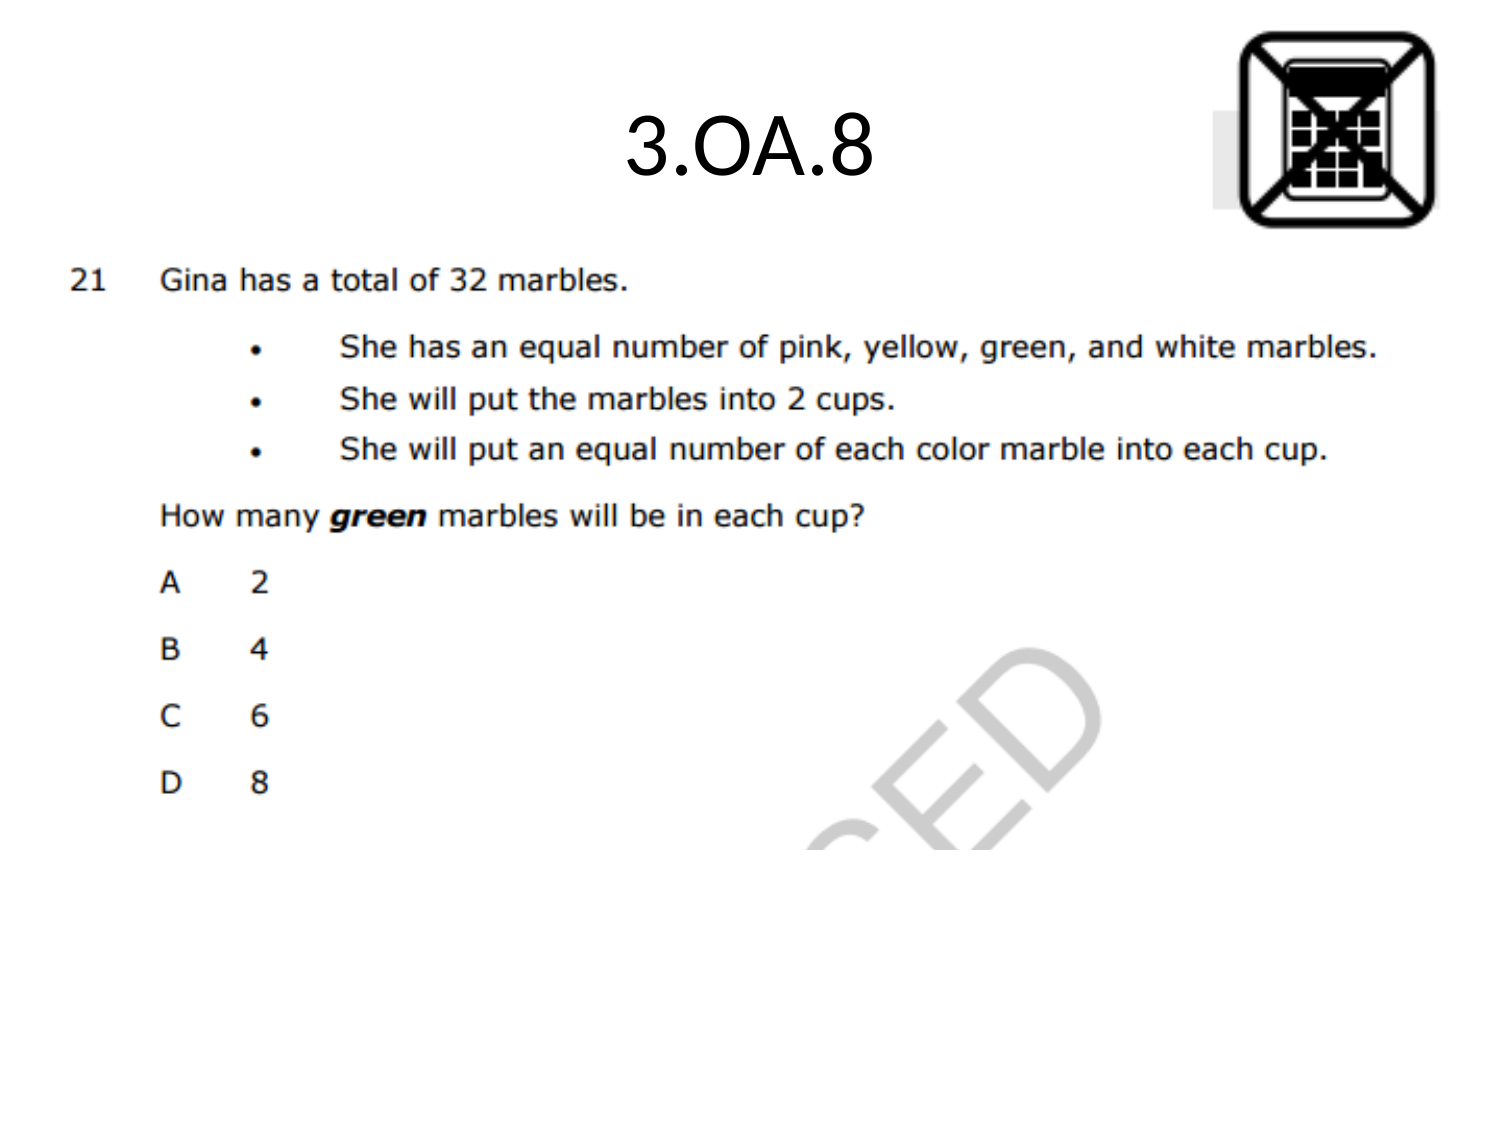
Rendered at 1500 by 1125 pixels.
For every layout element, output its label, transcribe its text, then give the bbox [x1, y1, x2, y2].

picture [1212, 12, 1474, 261]
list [24, 237, 1454, 851]
title 3.OA.8 [75, 45, 1207, 233]
